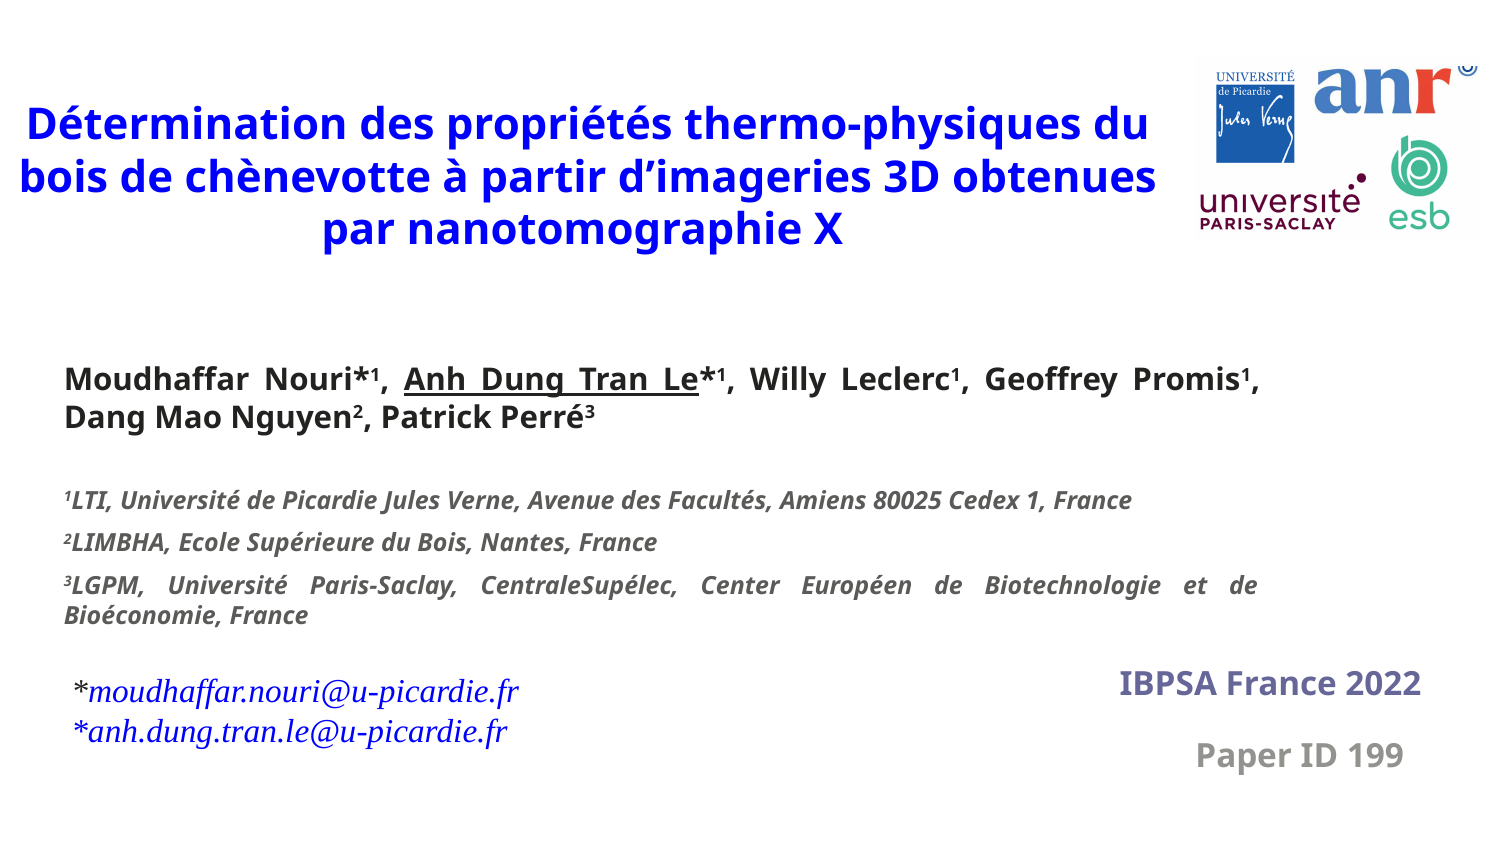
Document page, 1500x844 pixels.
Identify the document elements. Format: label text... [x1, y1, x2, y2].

picture [1194, 55, 1481, 241]
text_box IBPSA France 2022 [1104, 654, 1500, 709]
text_box Détermination des propriétés thermo-physiques du bois de chènevotte à partir d’imageries 3D obtenues par nanotomographie X [0, 88, 1176, 261]
text_box *moudhaffar.nouri@u-picardie.fr *anh.dung.tran.le@u-picardie.fr [56, 661, 807, 757]
text_box Moudhaffar Nouri*1, Anh Dung Tran Le*1, Willy Leclerc1, Geoffrey Promis1, Dang Mao Nguyen2, Patrick Perré3 1LTI, Université de Picardie Jules Verne, Avenue des Facultés, Amiens 80025 Cedex 1, France 2LIMBHA, Ecole Supérieure du Bois, Nantes, France 3LGPM, Université Paris-Saclay, CentraleSupélec, Center Européen de Biotechnologie et de Bioéconomie, France [48, 352, 1275, 630]
text_box Paper ID 199 [1180, 726, 1444, 782]
